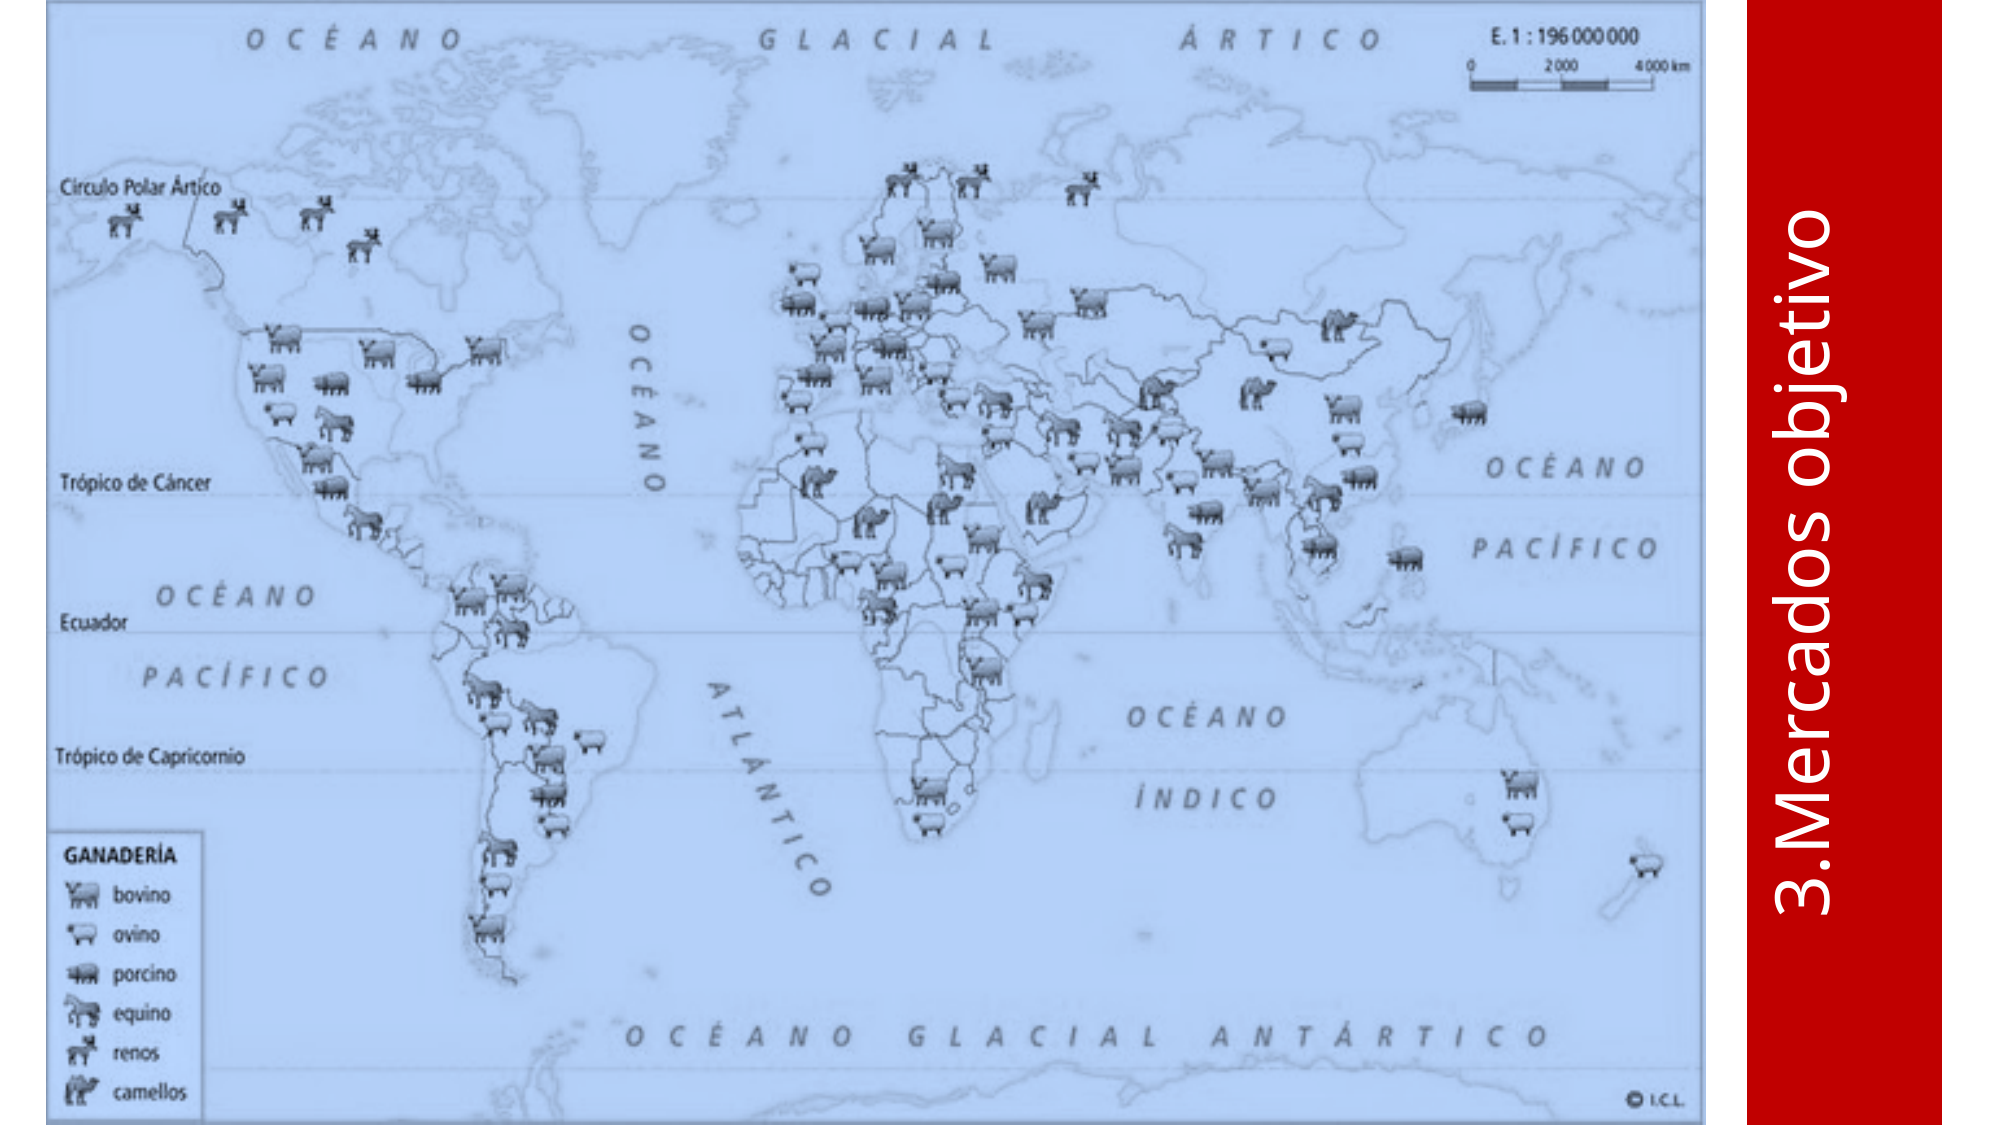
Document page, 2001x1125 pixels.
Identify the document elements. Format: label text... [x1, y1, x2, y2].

picture [46, 0, 1706, 1125]
text_box 3.Mercados objetivo [1747, 0, 1942, 1125]
